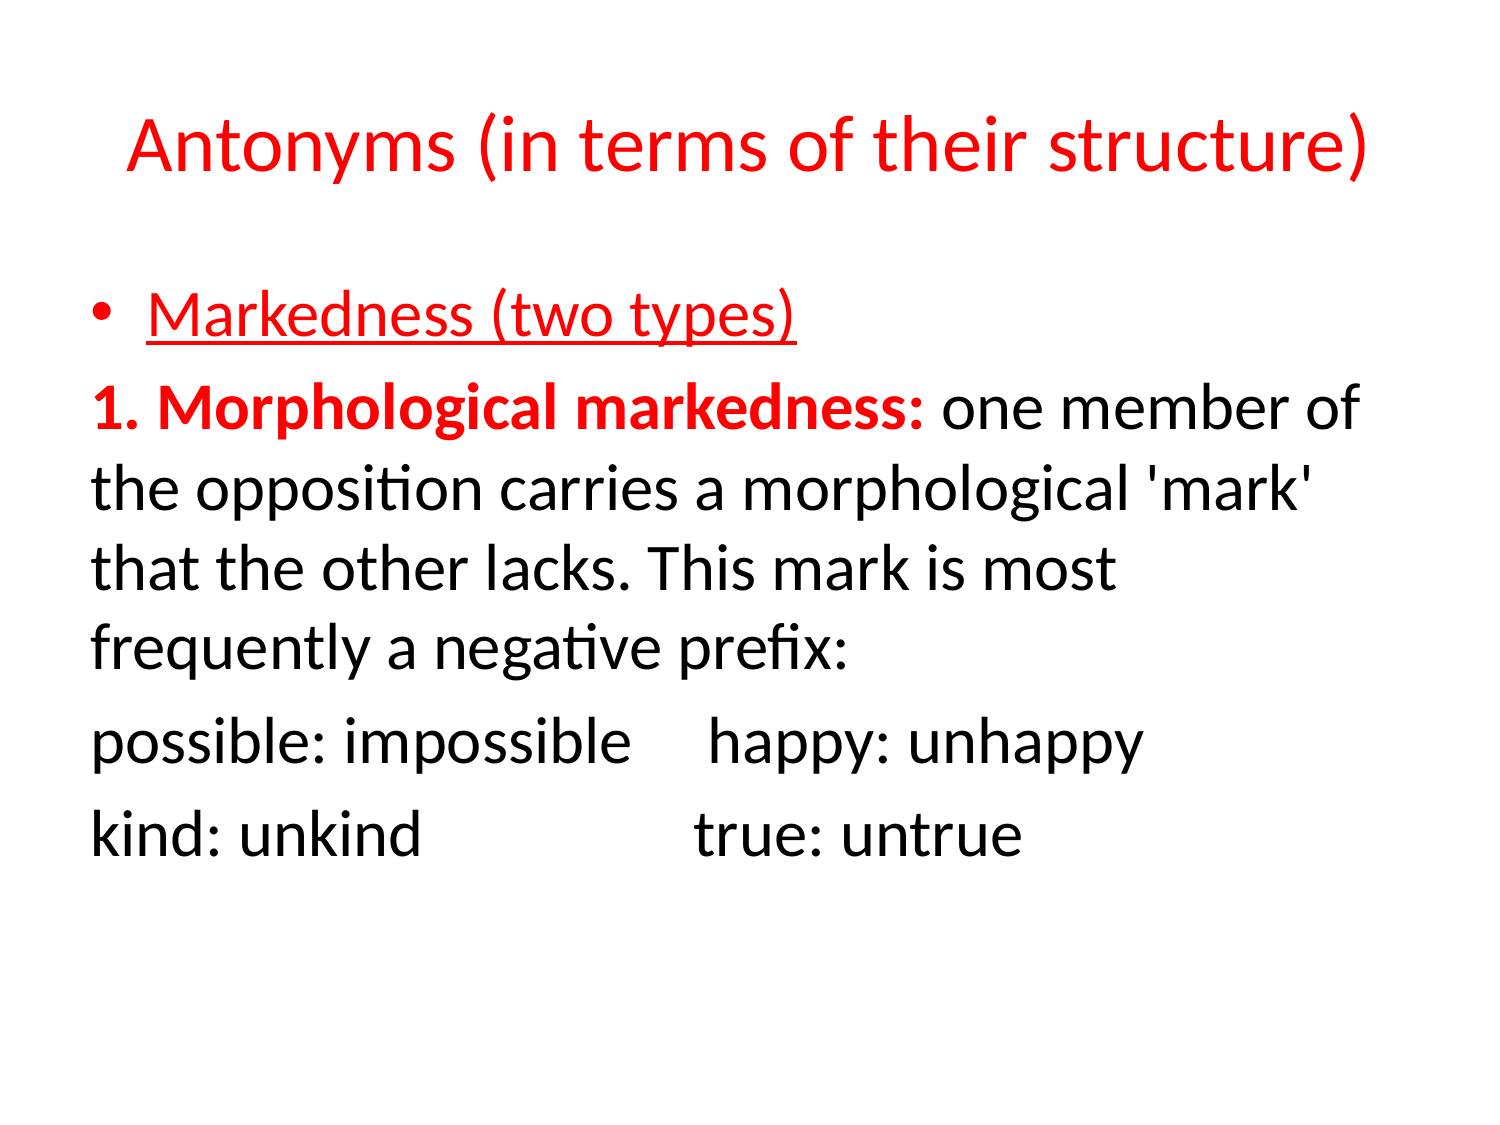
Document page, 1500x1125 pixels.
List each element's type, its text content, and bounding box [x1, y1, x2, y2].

list Markedness (two types) 1. Morphological markedness: one member of the opposition carries a morphological 'mark' that the other lacks. This mark is most frequently a negative prefix: possible: impossible happy: unhappy kind: unkind true: untrue [75, 262, 1425, 1005]
title Antonyms (in terms of their structure) [75, 45, 1425, 233]
